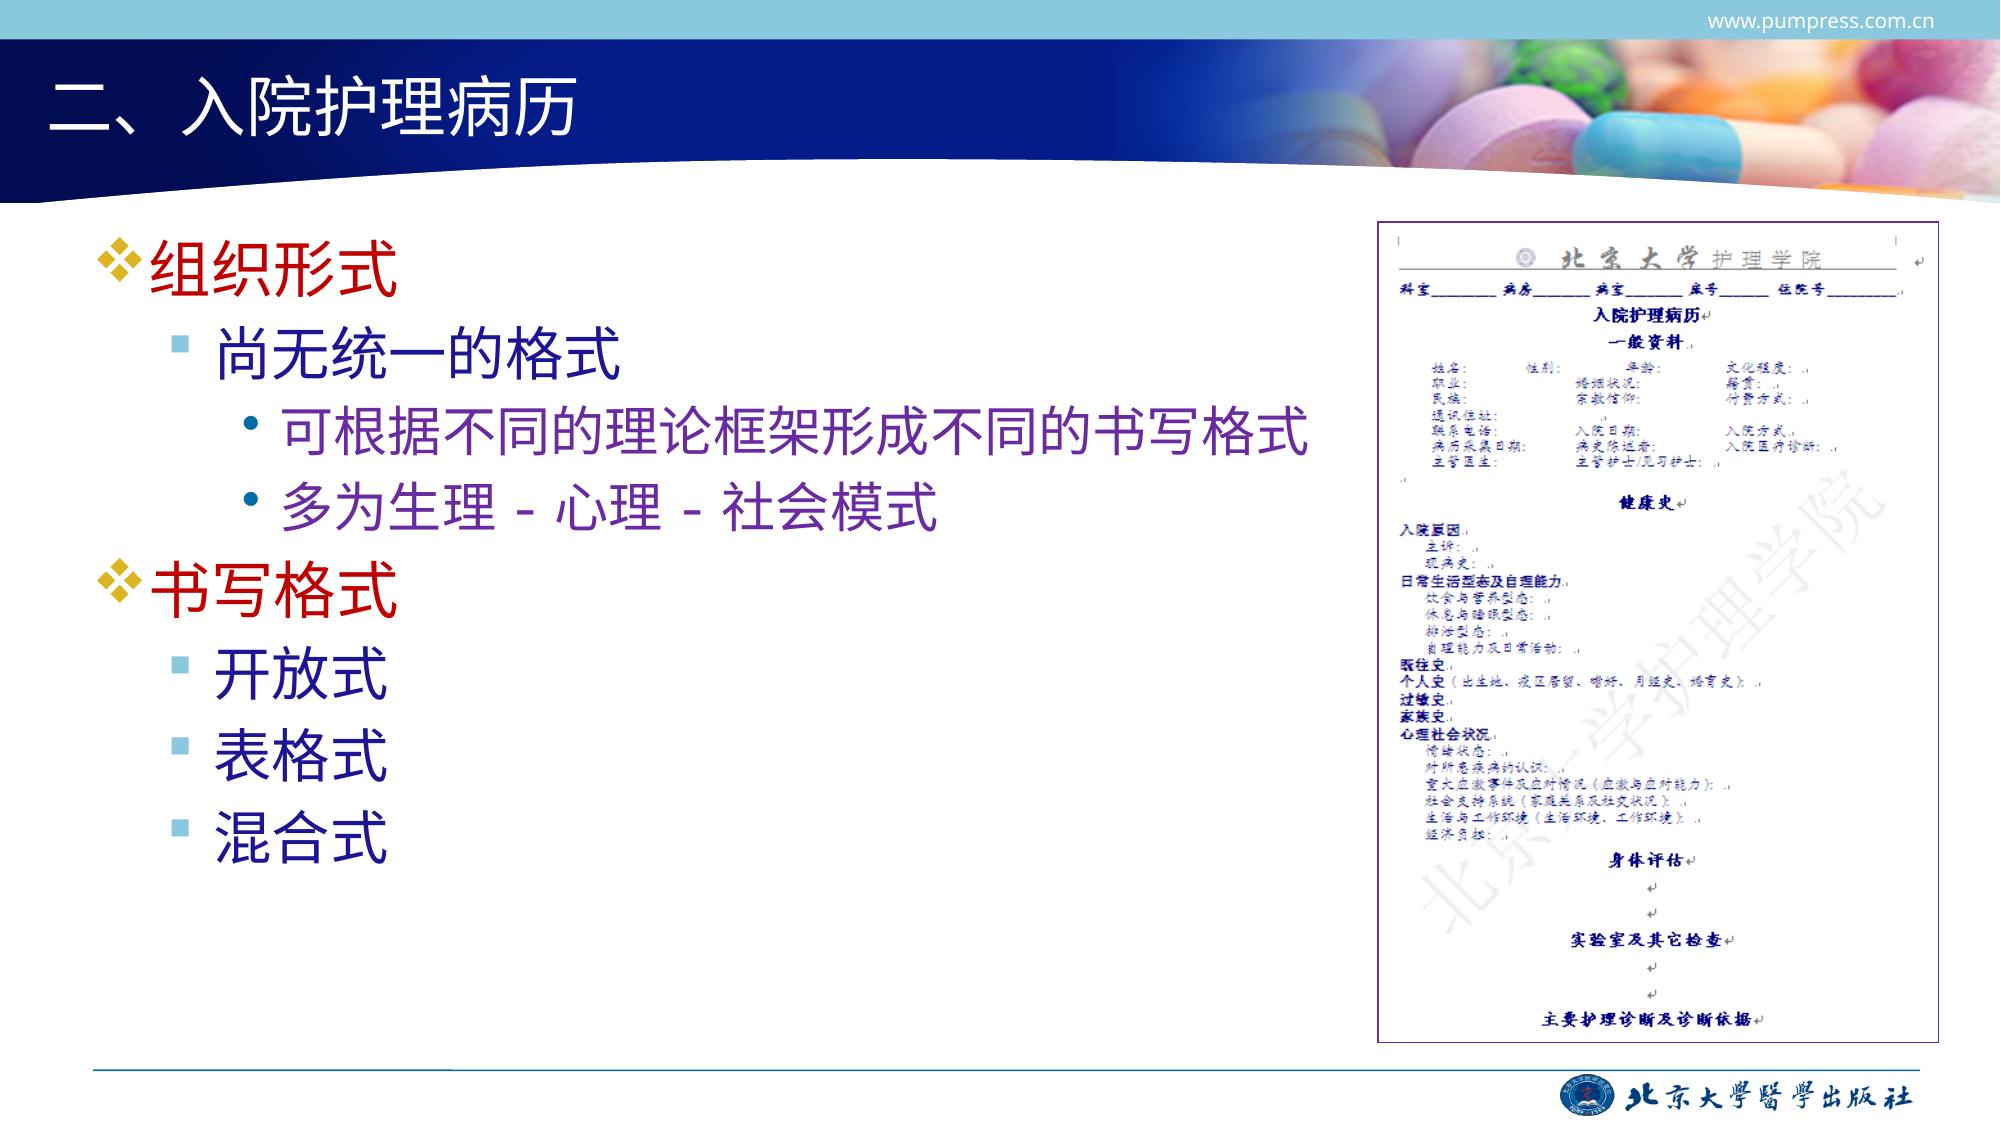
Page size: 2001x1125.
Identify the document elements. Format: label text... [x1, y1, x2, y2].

slide_number www.pumpress.com.cn [1366, 0, 1951, 38]
picture [1378, 222, 1939, 1043]
picture [1560, 1074, 1915, 1118]
picture [0, 40, 2000, 203]
title 二、入院护理病历 [30, 58, 1799, 152]
list 组织形式 尚无统一的格式 可根据不同的理论框架形成不同的书写格式 多为生理-心理-社会模式 书写格式 开放式 表格式 混合式 [76, 222, 1352, 1049]
